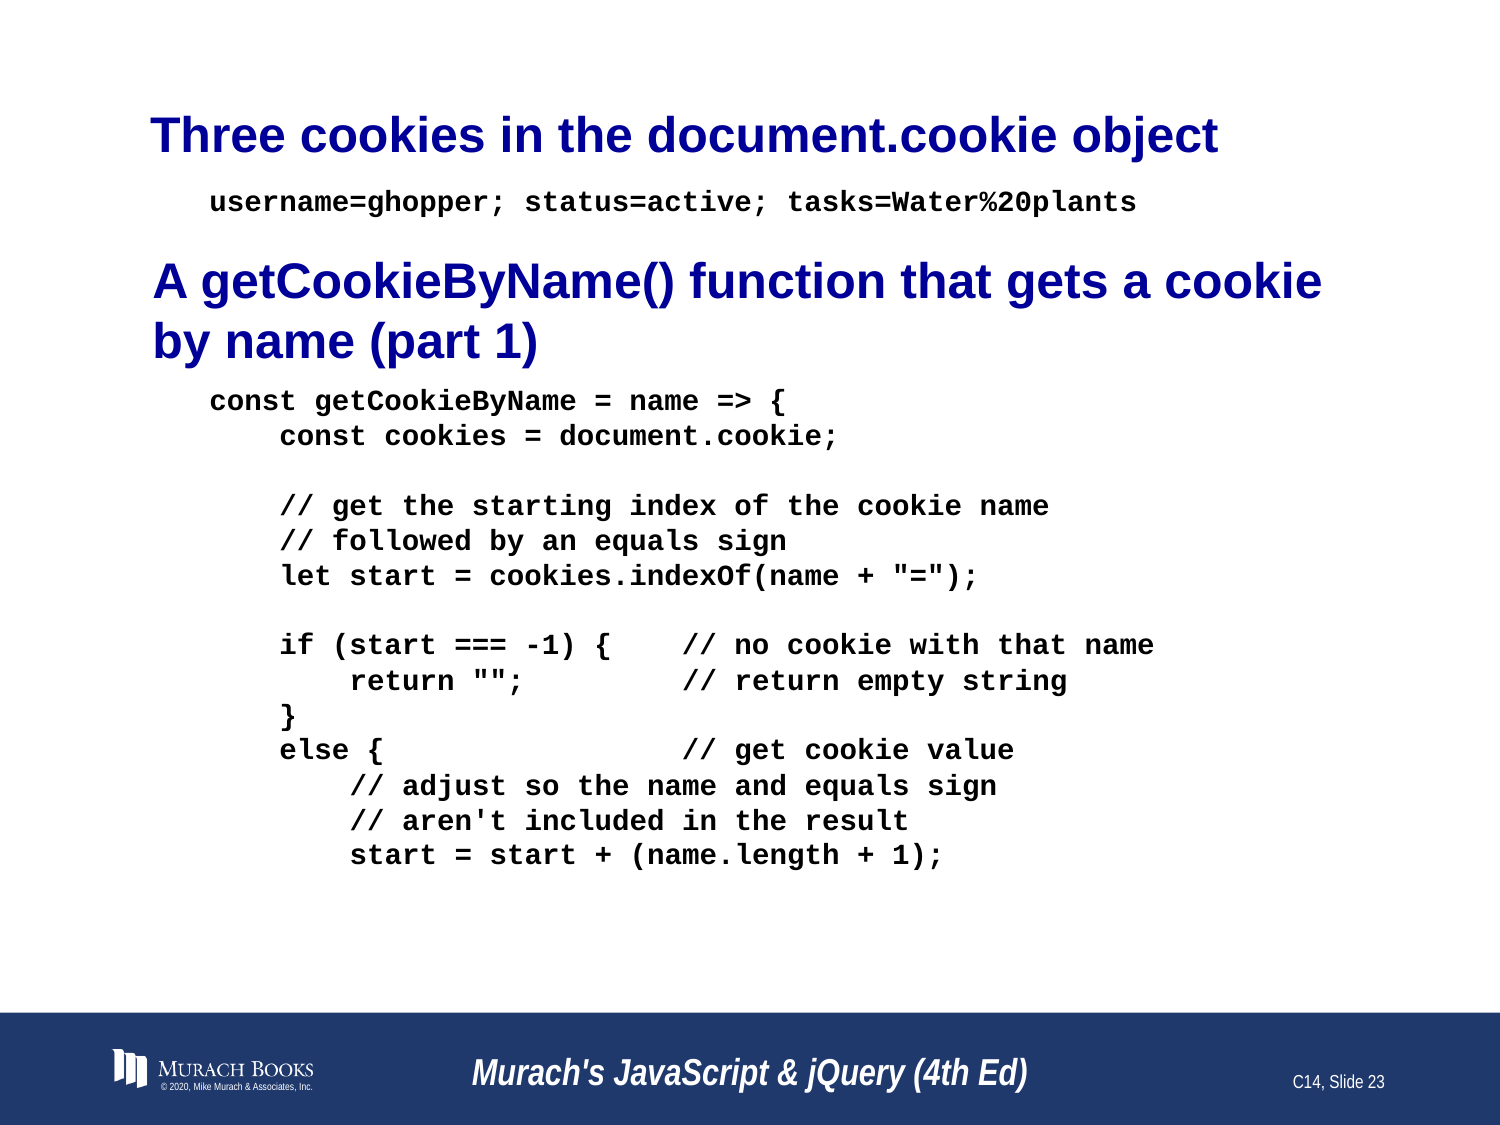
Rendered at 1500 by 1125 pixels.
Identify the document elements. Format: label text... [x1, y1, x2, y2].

title Three cookies in the document.cookie object [150, 102, 1350, 164]
footer © 2020, Mike Murach & Associates, Inc. [12, 1025, 463, 1100]
slide_number Murach's JavaScript & jQuery (4th Ed) [463, 1025, 1050, 1100]
list username=ghopper; status=active; tasks=Water%20plants A getCookieByName() function that gets a cookie by name (part 1) const getCookieByName = name => { const cookies = document.cookie; // get the starting index of the cookie name // followed by an equals sign let start = cookies.indexOf(name + "="); if (start === -1) { // no cookie with that name return ""; // return empty string } else { // get cookie value // adjust so the name and equals sign // aren't included in the result start = start + (name.length + 1); [137, 174, 1350, 975]
slide_number C14, Slide 23 [1087, 1025, 1400, 1100]
